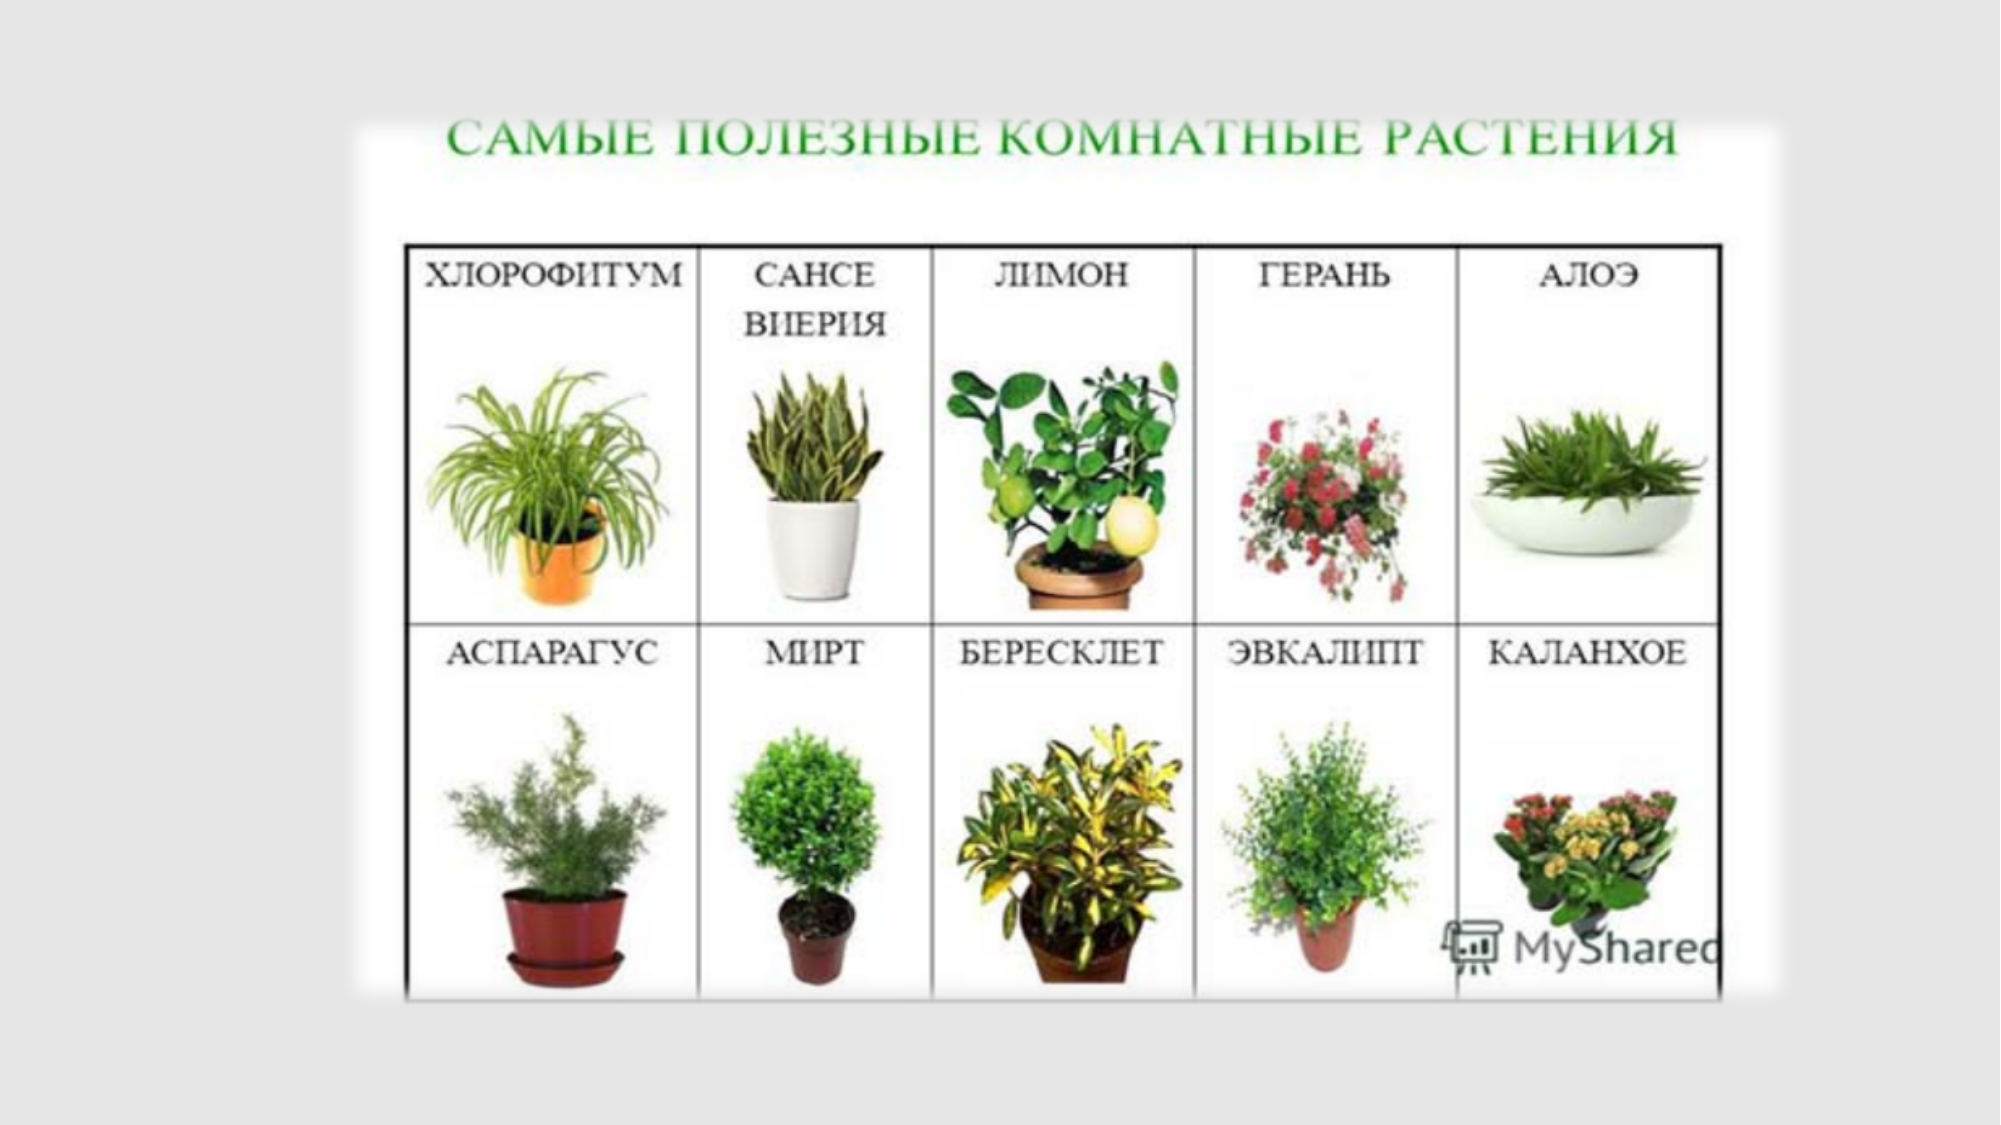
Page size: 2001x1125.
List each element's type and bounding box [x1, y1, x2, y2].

list [339, 109, 1798, 1011]
